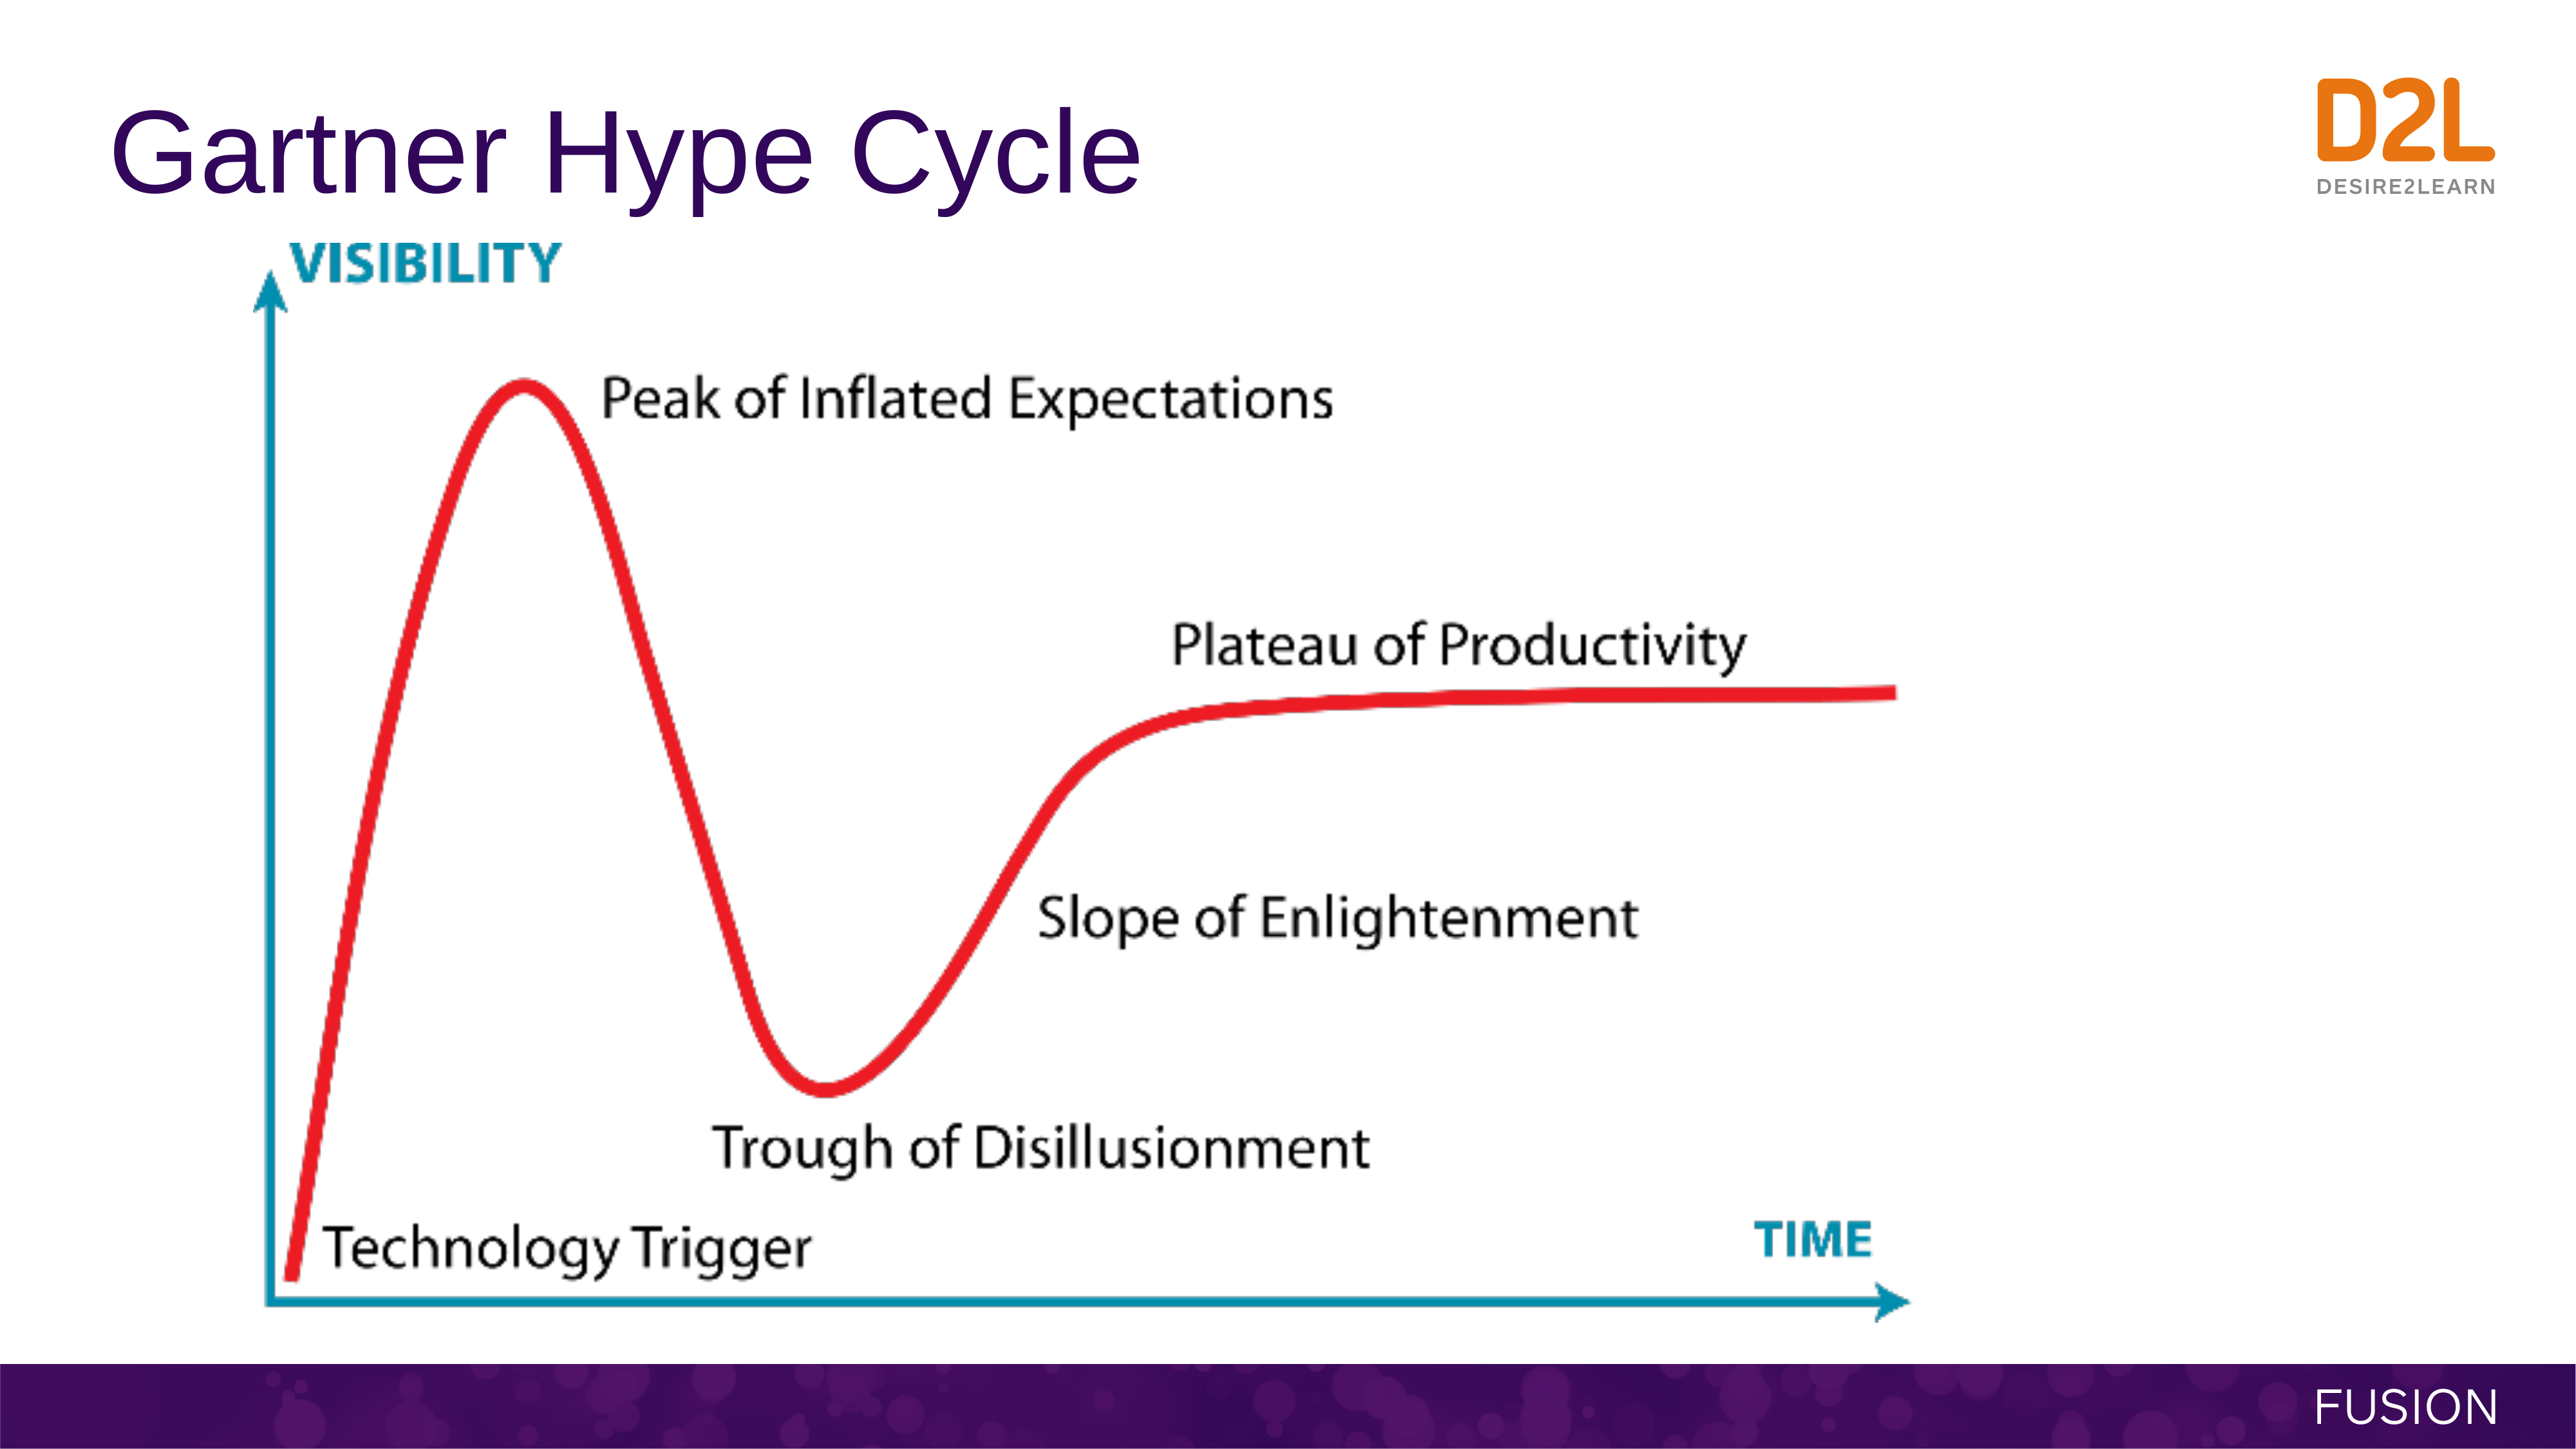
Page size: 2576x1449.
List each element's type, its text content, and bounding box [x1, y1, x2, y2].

picture [0, 0, 2576, 1449]
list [253, 243, 1914, 1323]
title Gartner Hype Cycle [99, 86, 2069, 362]
